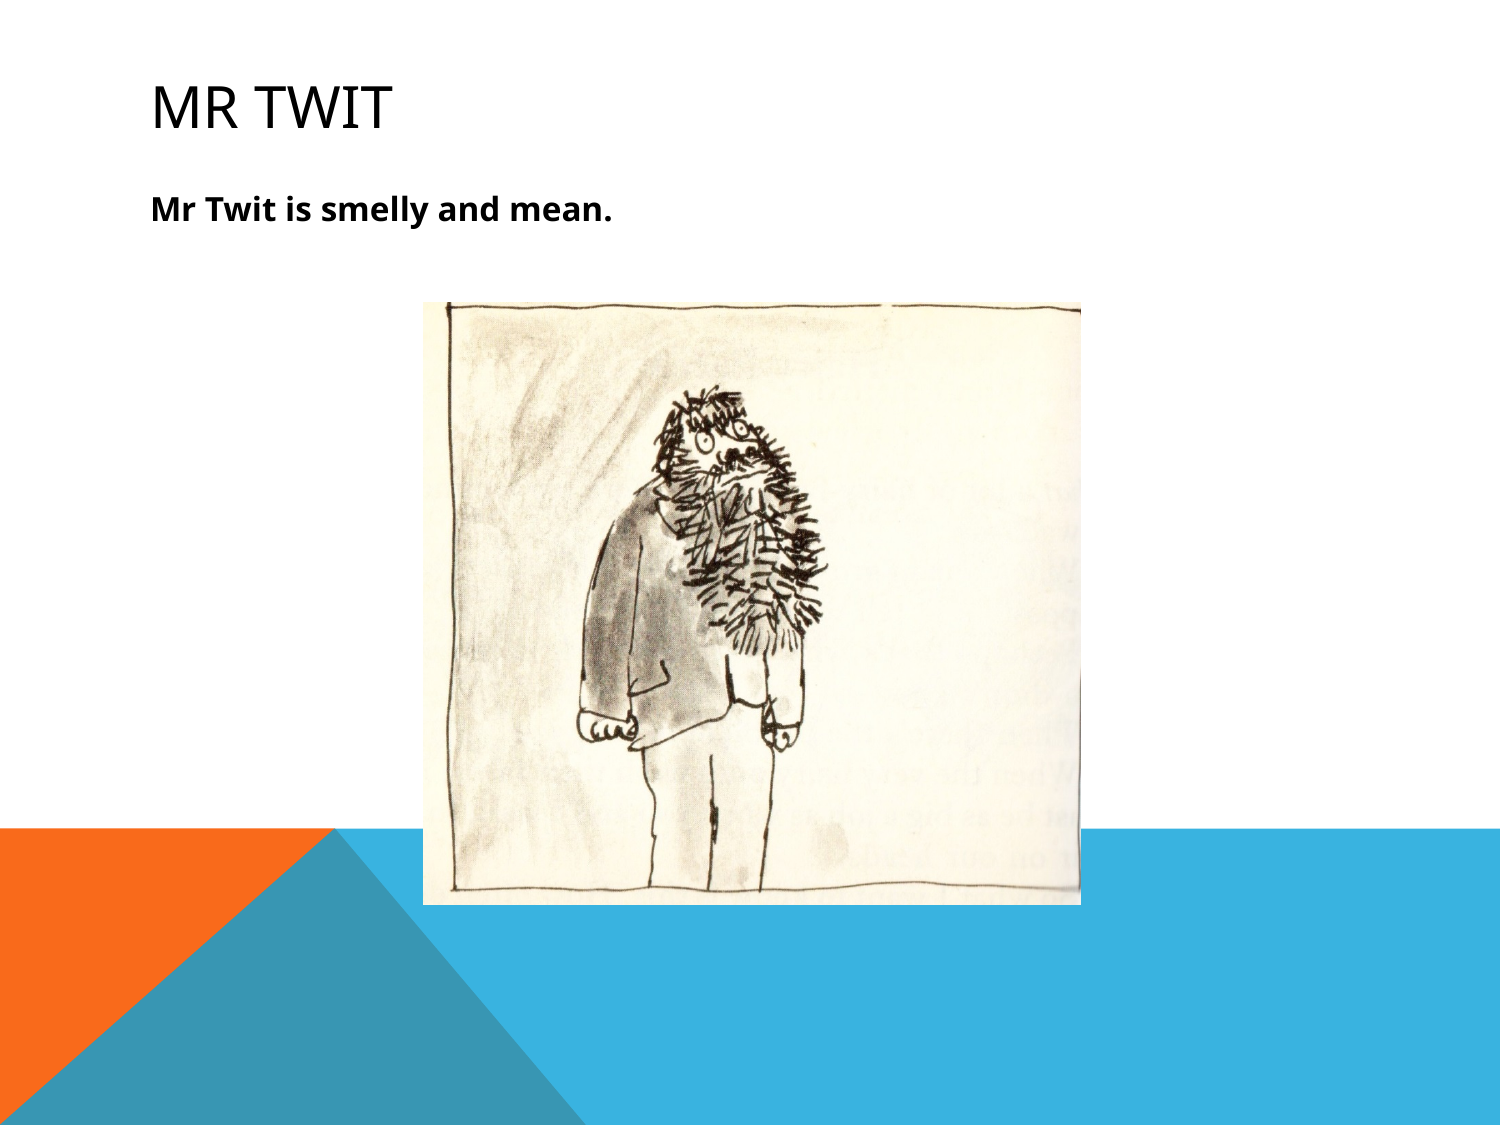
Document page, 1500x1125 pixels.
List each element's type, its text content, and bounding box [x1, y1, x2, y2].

title Mr twit [135, 60, 1369, 150]
list Mr Twit is smelly and mean. [135, 180, 1369, 768]
picture [423, 302, 1081, 905]
